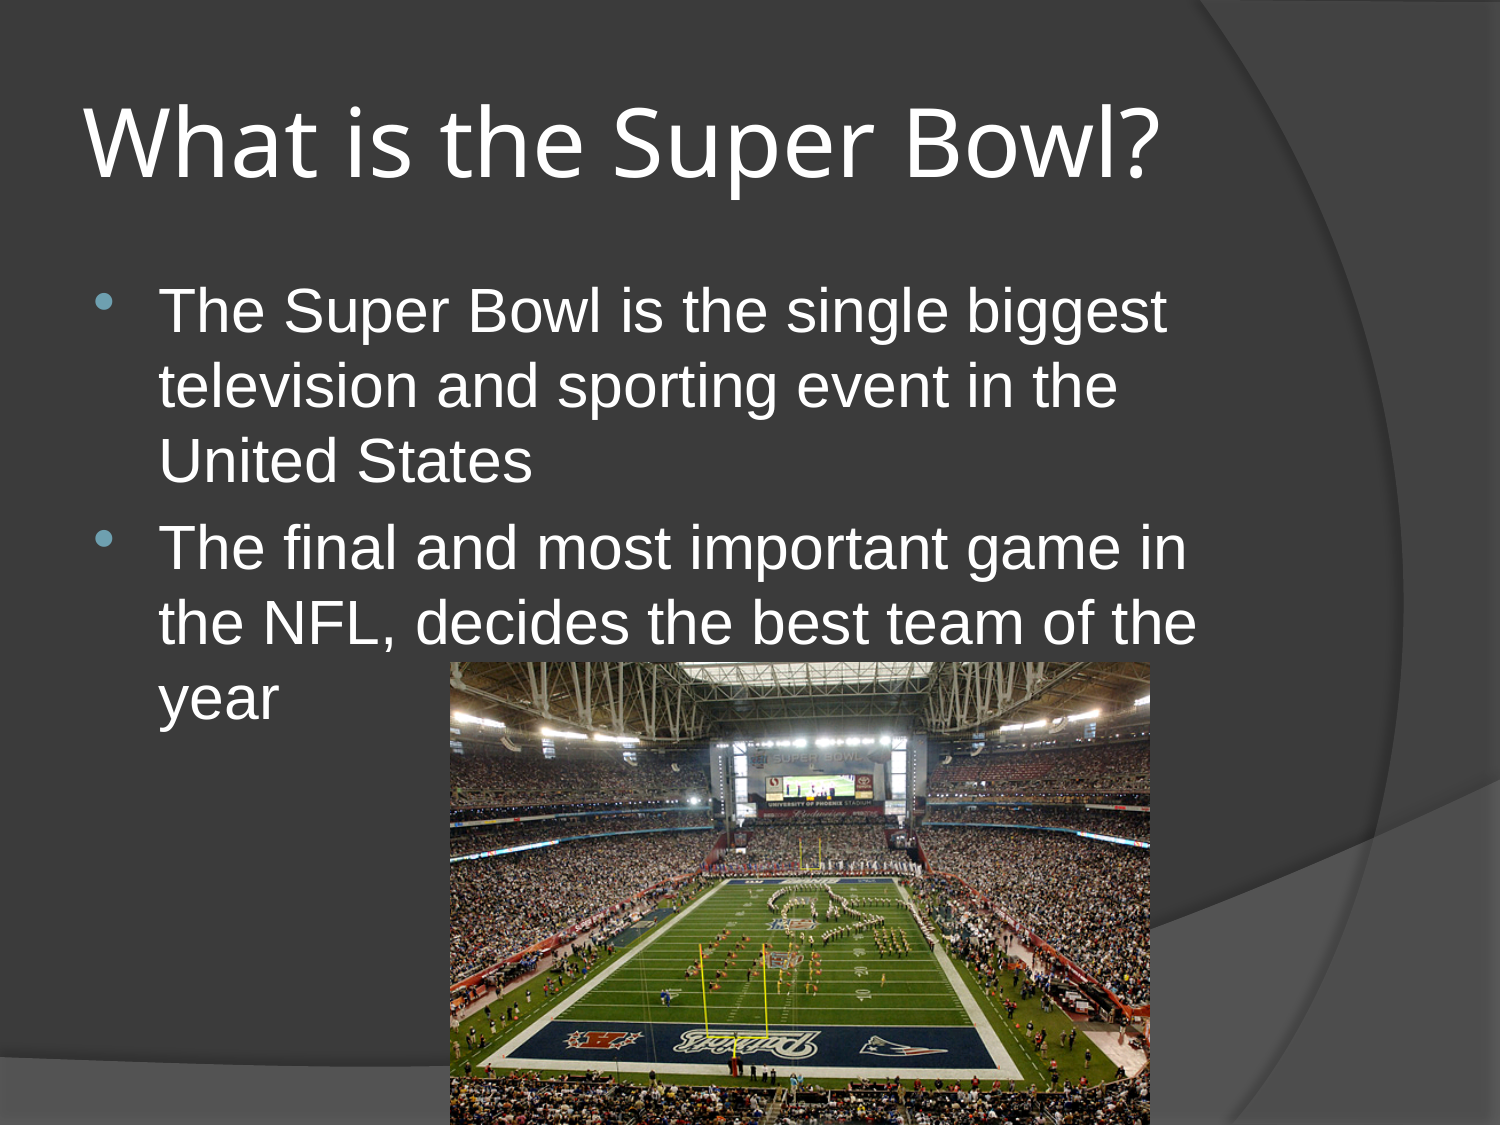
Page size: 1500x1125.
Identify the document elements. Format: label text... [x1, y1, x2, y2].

title What is the Super Bowl? [75, 45, 1300, 233]
list The Super Bowl is the single biggest television and sporting event in the United States The final and most important game in the NFL, decides the best team of the year [75, 262, 1300, 1005]
picture [449, 662, 1150, 1125]
